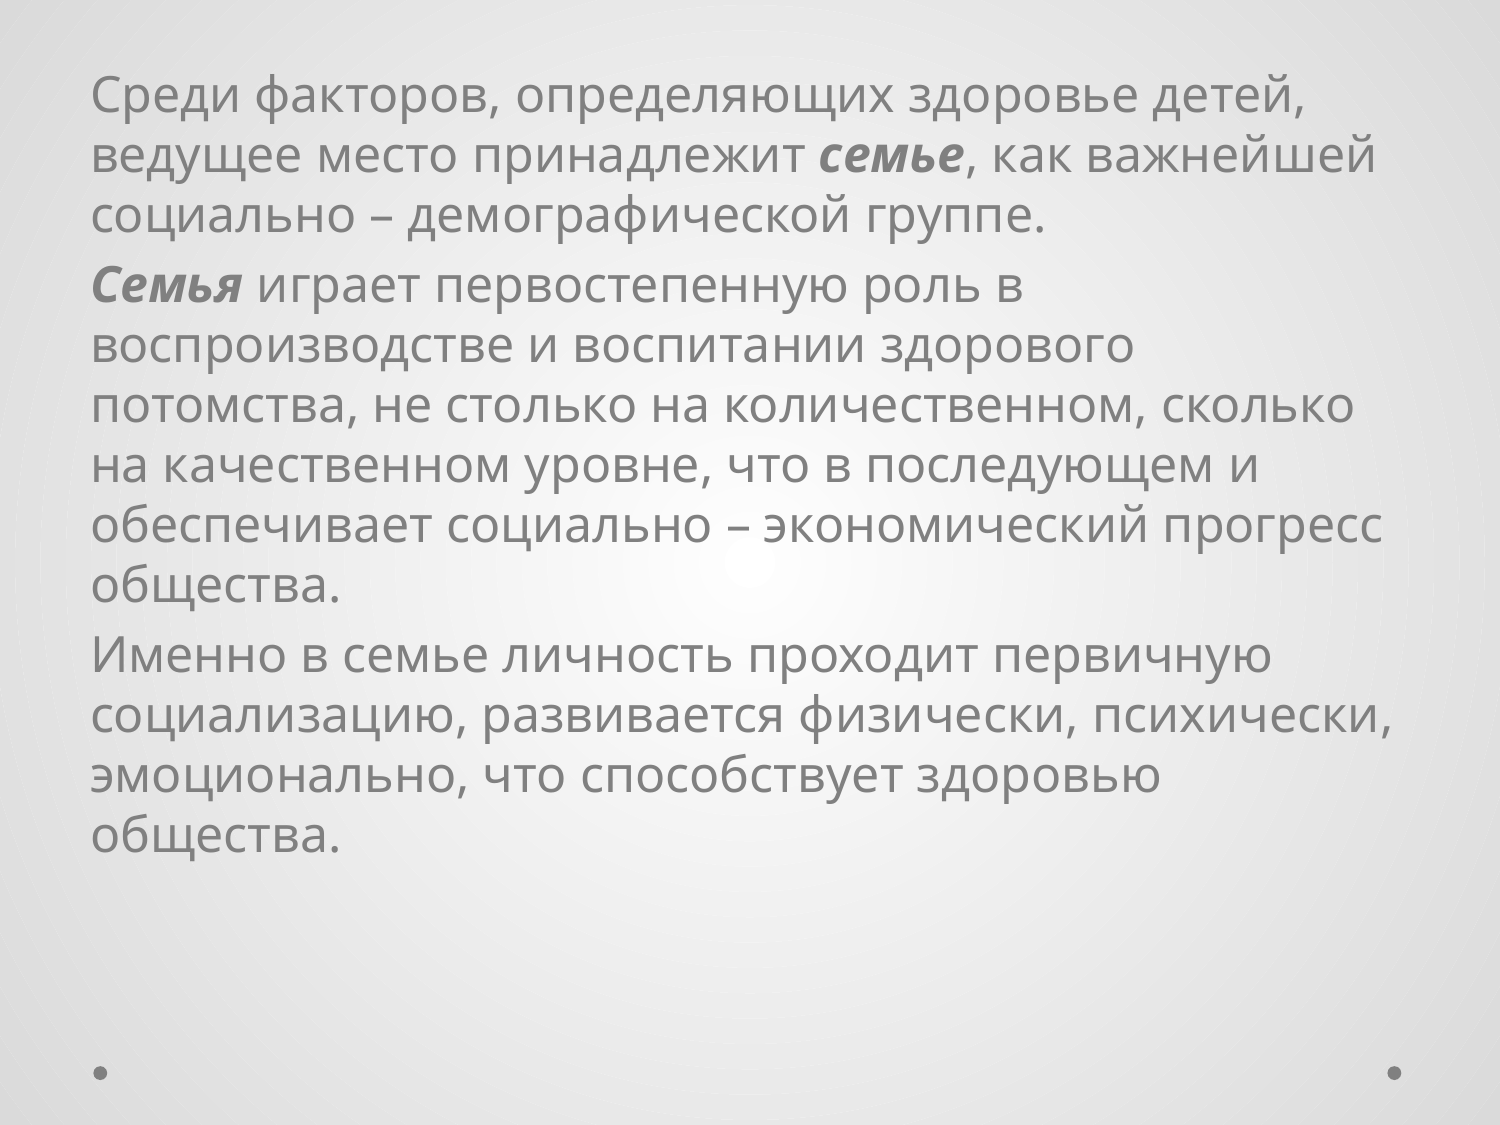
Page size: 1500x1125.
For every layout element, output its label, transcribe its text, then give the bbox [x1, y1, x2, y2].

list Среди факторов, определяющих здоровье детей, ведущее место принадлежит семье, как важнейшей социально – демографической группе. Семья играет первостепенную роль в воспроизводстве и воспитании здорового потомства, не столько на количественном, сколько на качественном уровне, что в последующем и обеспечивает социально – экономический прогресс общества. Именно в семье личность проходит первичную социализацию, развивается физически, психически, эмоционально, что способствует здоровью общества. [75, 54, 1425, 1005]
